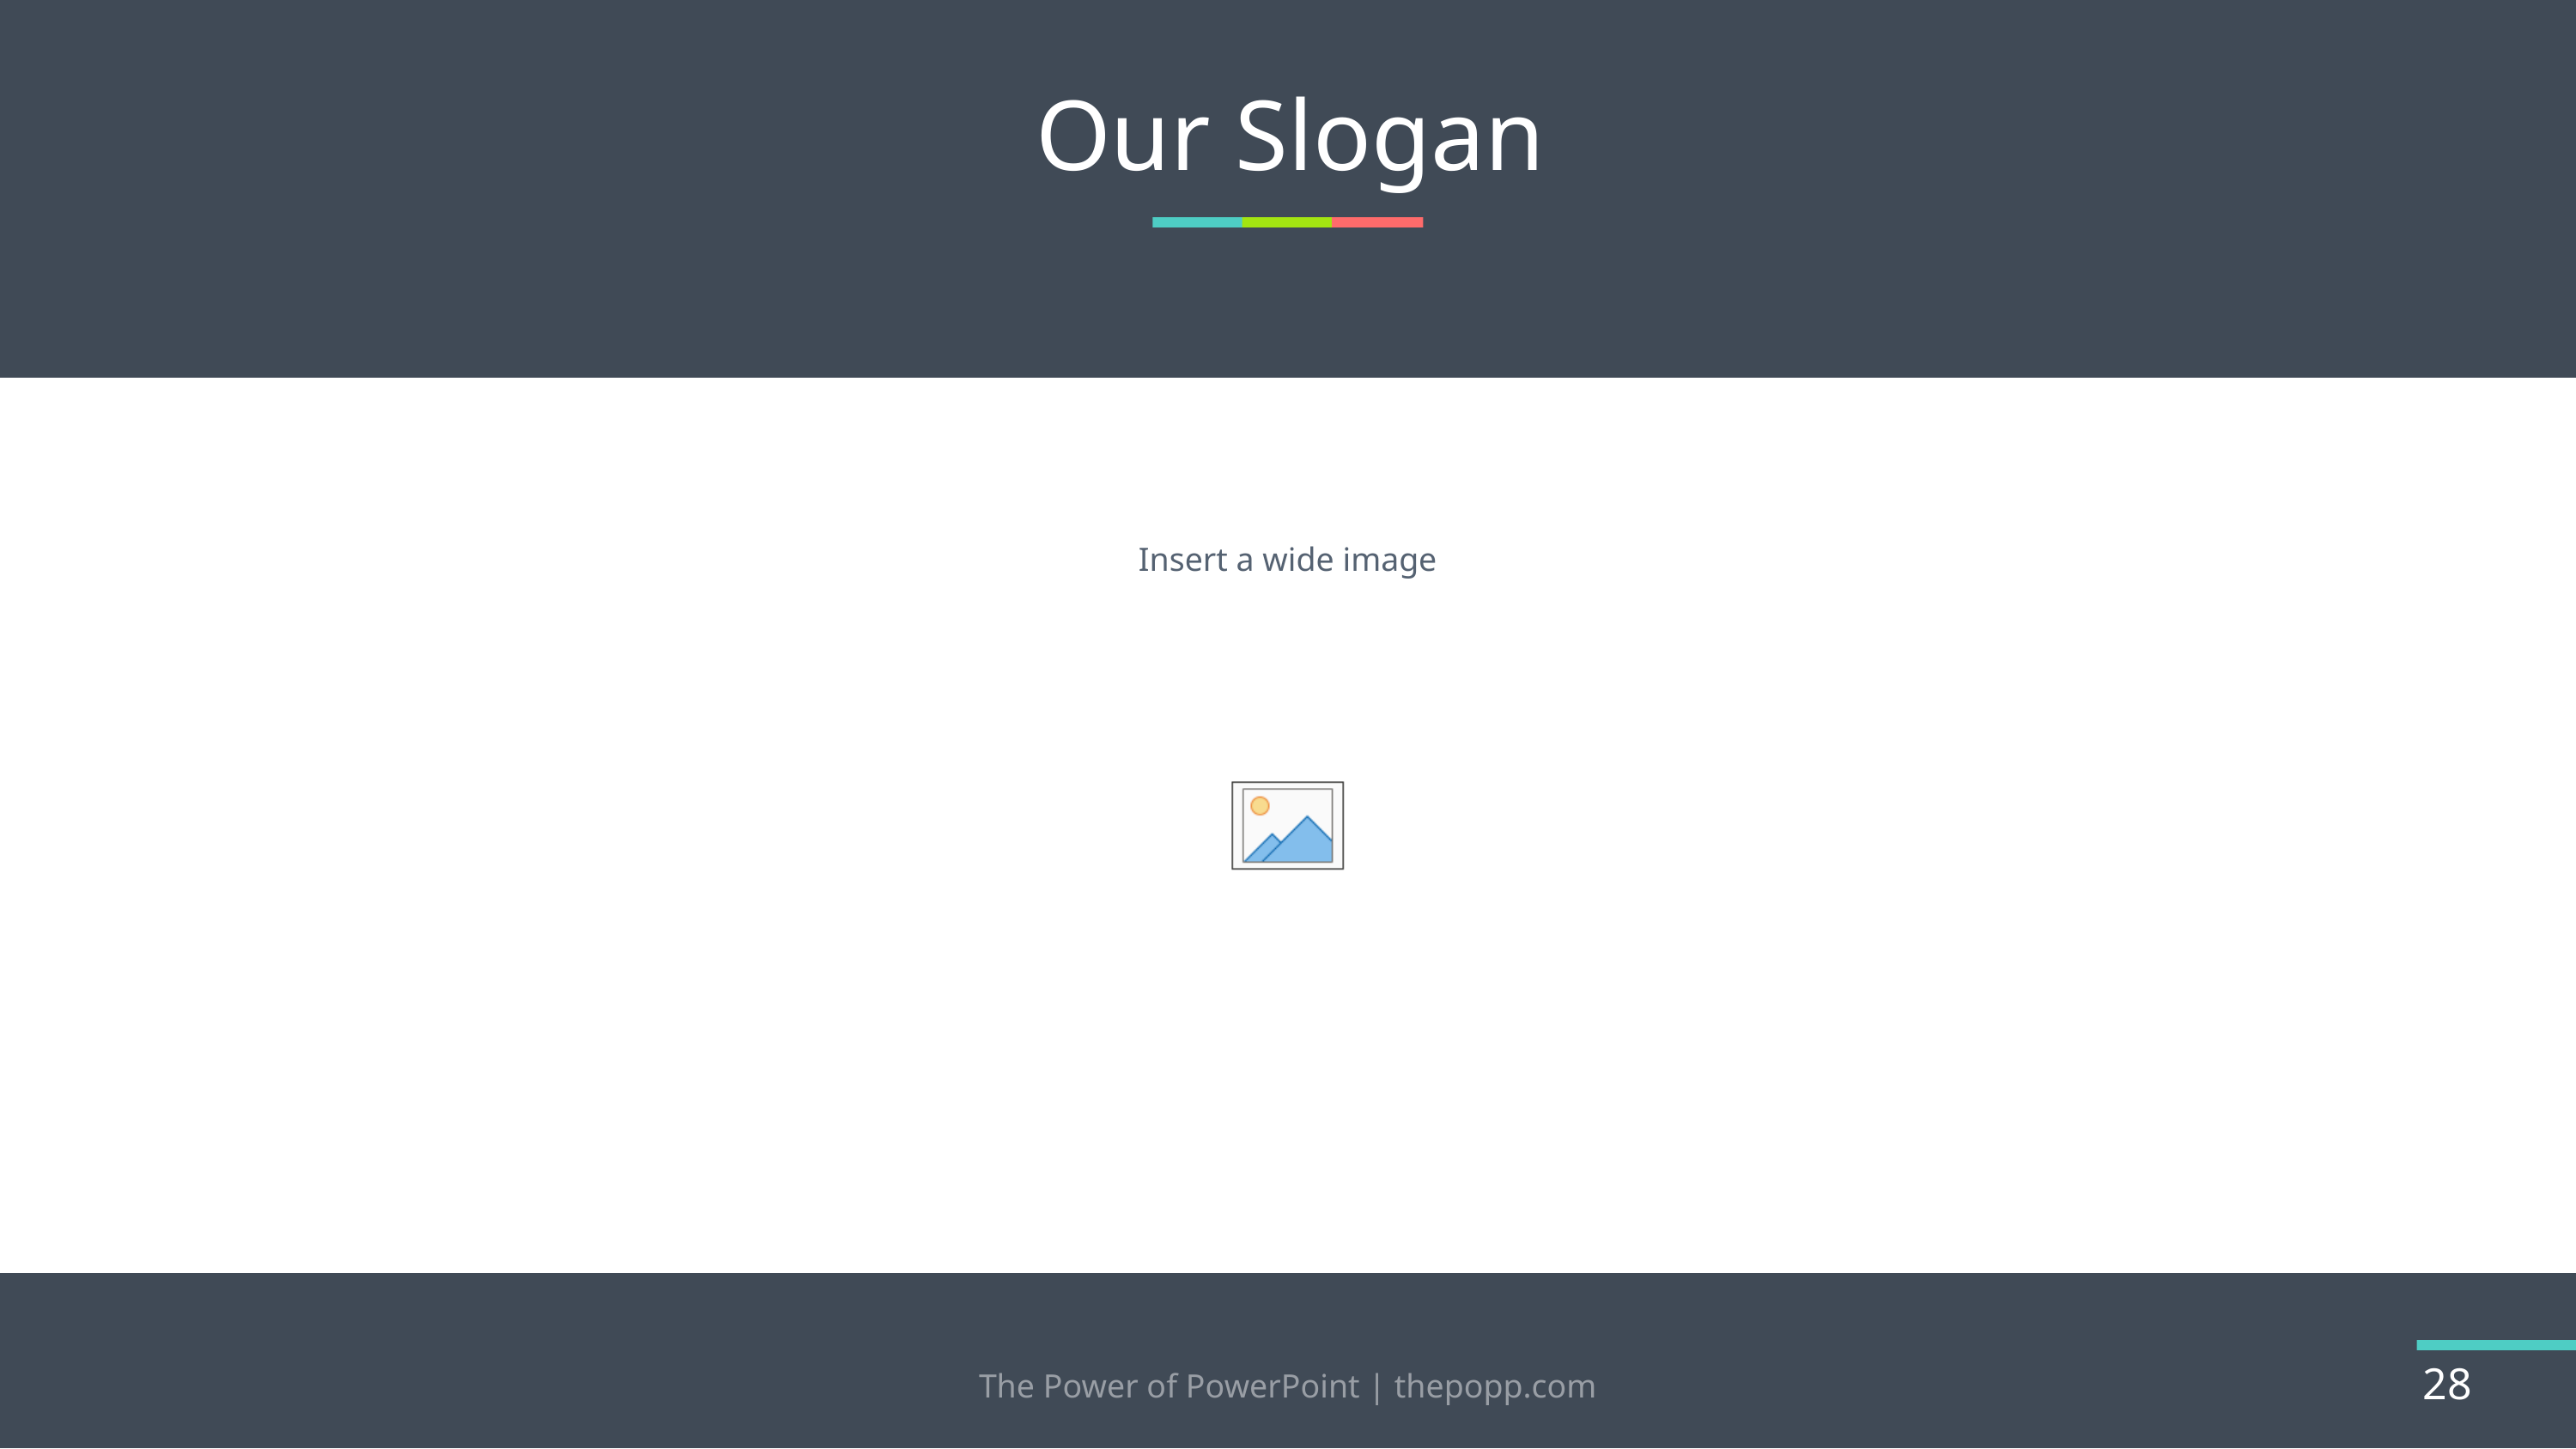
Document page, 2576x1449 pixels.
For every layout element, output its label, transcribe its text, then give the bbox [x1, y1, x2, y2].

slide_number 28 [2409, 1351, 2576, 1421]
footer The Power of PowerPoint | thepopp.com [853, 1349, 1723, 1427]
title Our Slogan [69, 49, 2512, 230]
picture [0, 378, 2576, 1274]
